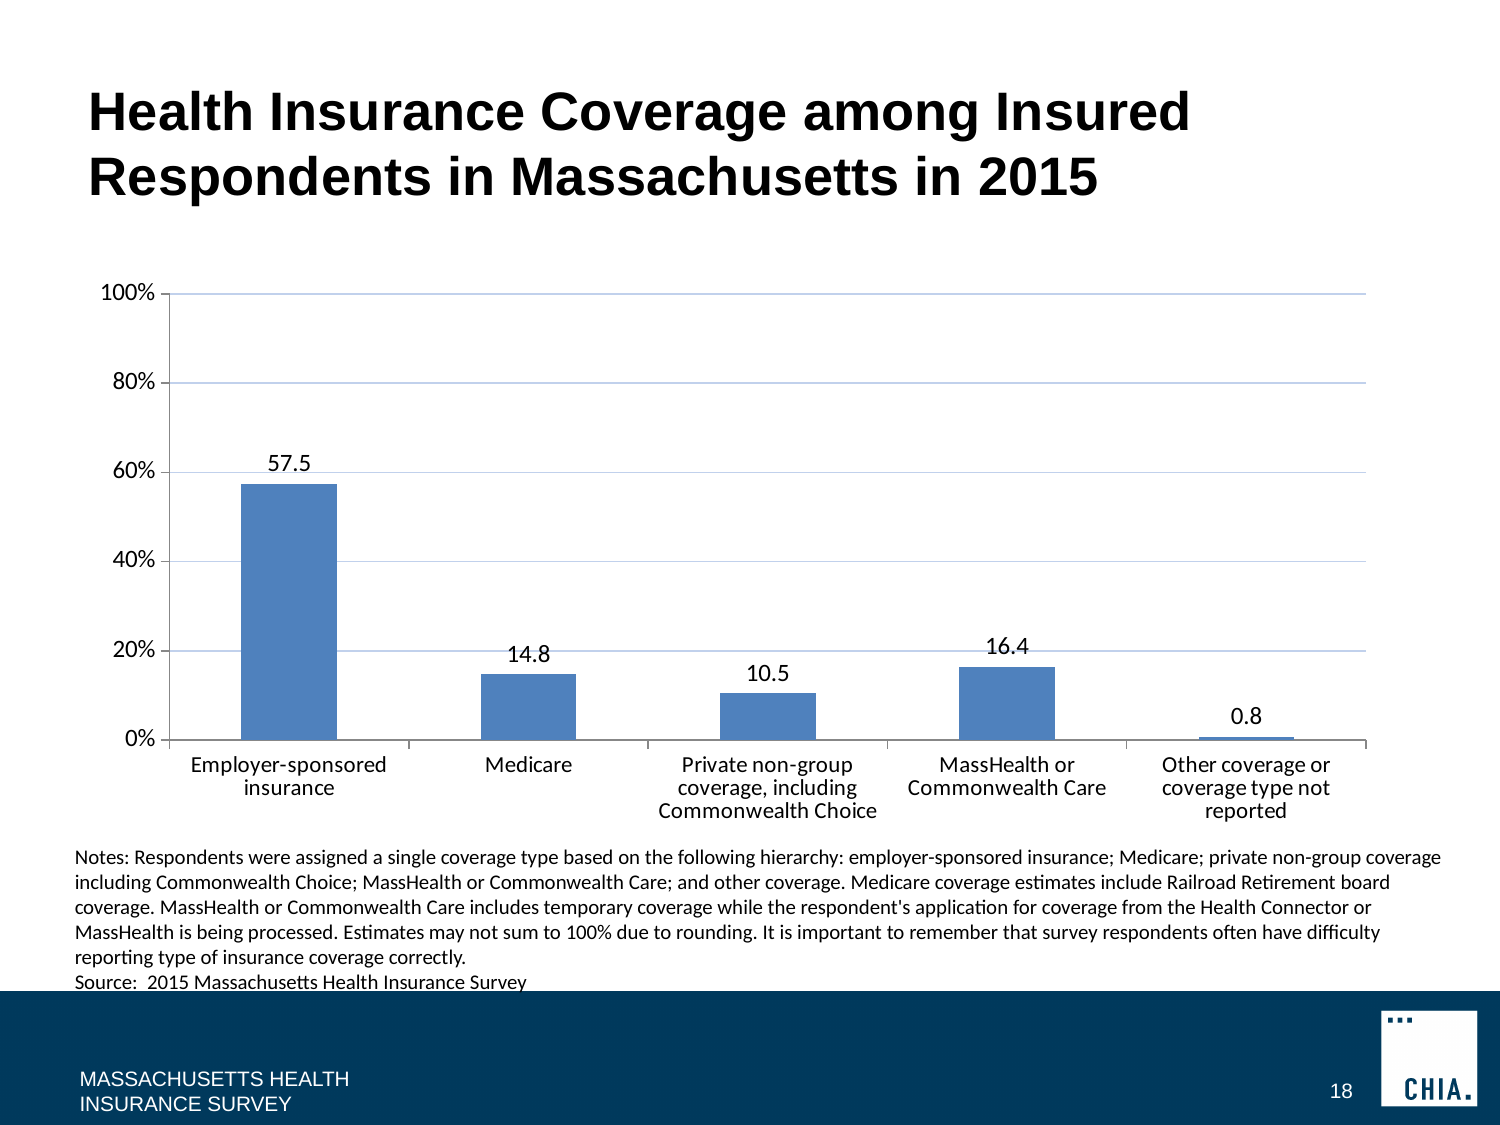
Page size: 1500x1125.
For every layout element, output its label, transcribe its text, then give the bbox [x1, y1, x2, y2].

chart [73, 269, 1393, 837]
title Health Insurance Coverage among Insured Respondents in Massachusetts in 2015 [73, 120, 1393, 227]
footer MASSACHUSETTS HEALTH INSURANCE SURVEY [64, 1060, 430, 1121]
picture [0, 991, 1500, 1125]
text_box Notes: Respondents were assigned a single coverage type based on the following hierarchy: employer-sponsored insurance; Medicare; private non-group coverage including Commonwealth Choice; MassHealth or Commonwealth Care; and other coverage. Medicare coverage estimates include Railroad Retirement board coverage. MassHealth or Commonwealth Care includes temporary coverage while the respondent's application for coverage from the Health Connector or MassHealth is being processed. Estimates may not sum to 100% due to rounding. It is important to remember that survey respondents often have difficulty reporting type of insurance coverage correctly. Source: 2015 Massachusetts Health Insurance Survey [60, 836, 1463, 1002]
slide_number 18 [1017, 1060, 1368, 1121]
